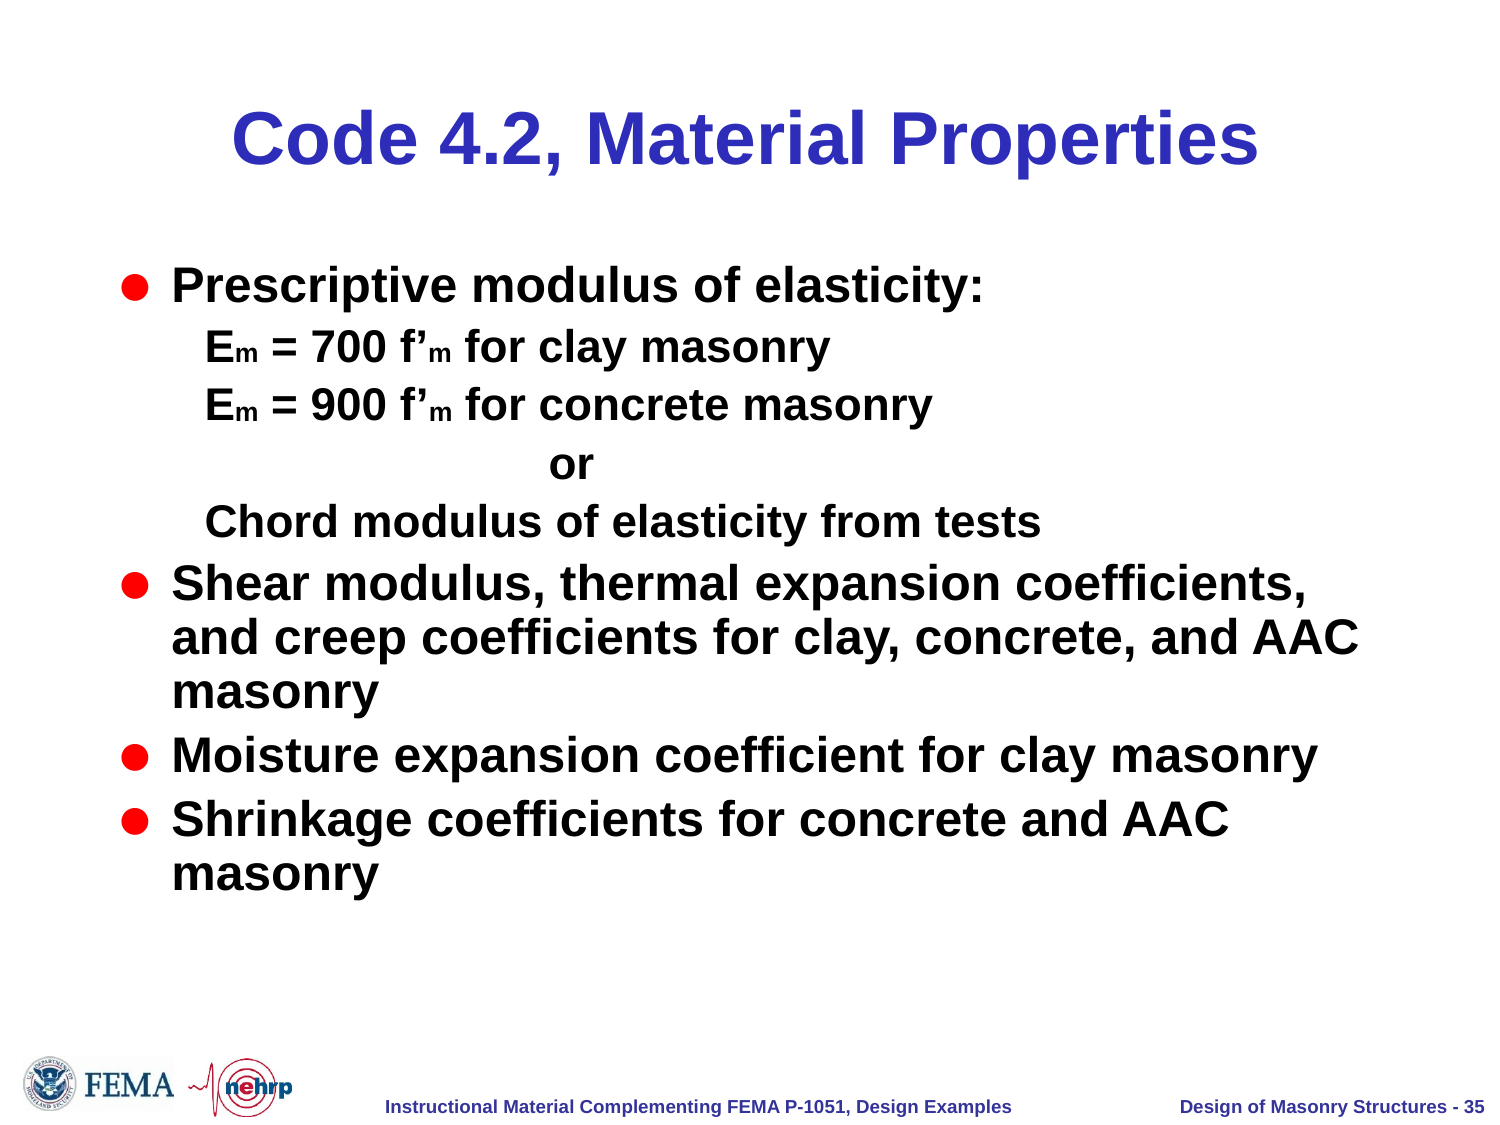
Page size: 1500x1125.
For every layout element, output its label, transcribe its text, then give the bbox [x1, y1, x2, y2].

footer Instructional Material Complementing FEMA P-1051, Design Examples [337, 1087, 1042, 1125]
list Prescriptive modulus of elasticity: Em = 700 f’m for clay masonry Em = 900 f’m for concrete masonry or Chord modulus of elasticity from tests Shear modulus, thermal expansion coefficients, and creep coefficients for clay, concrete, and AAC masonry Moisture expansion coefficient for clay masonry Shrinkage coefficients for concrete and AAC masonry [101, 251, 1392, 843]
slide_number Design of Masonry Structures - 35 [1042, 1077, 1500, 1125]
picture [23, 1056, 174, 1111]
picture [188, 1058, 292, 1117]
title Code 4.2, Material Properties [44, 87, 1449, 182]
